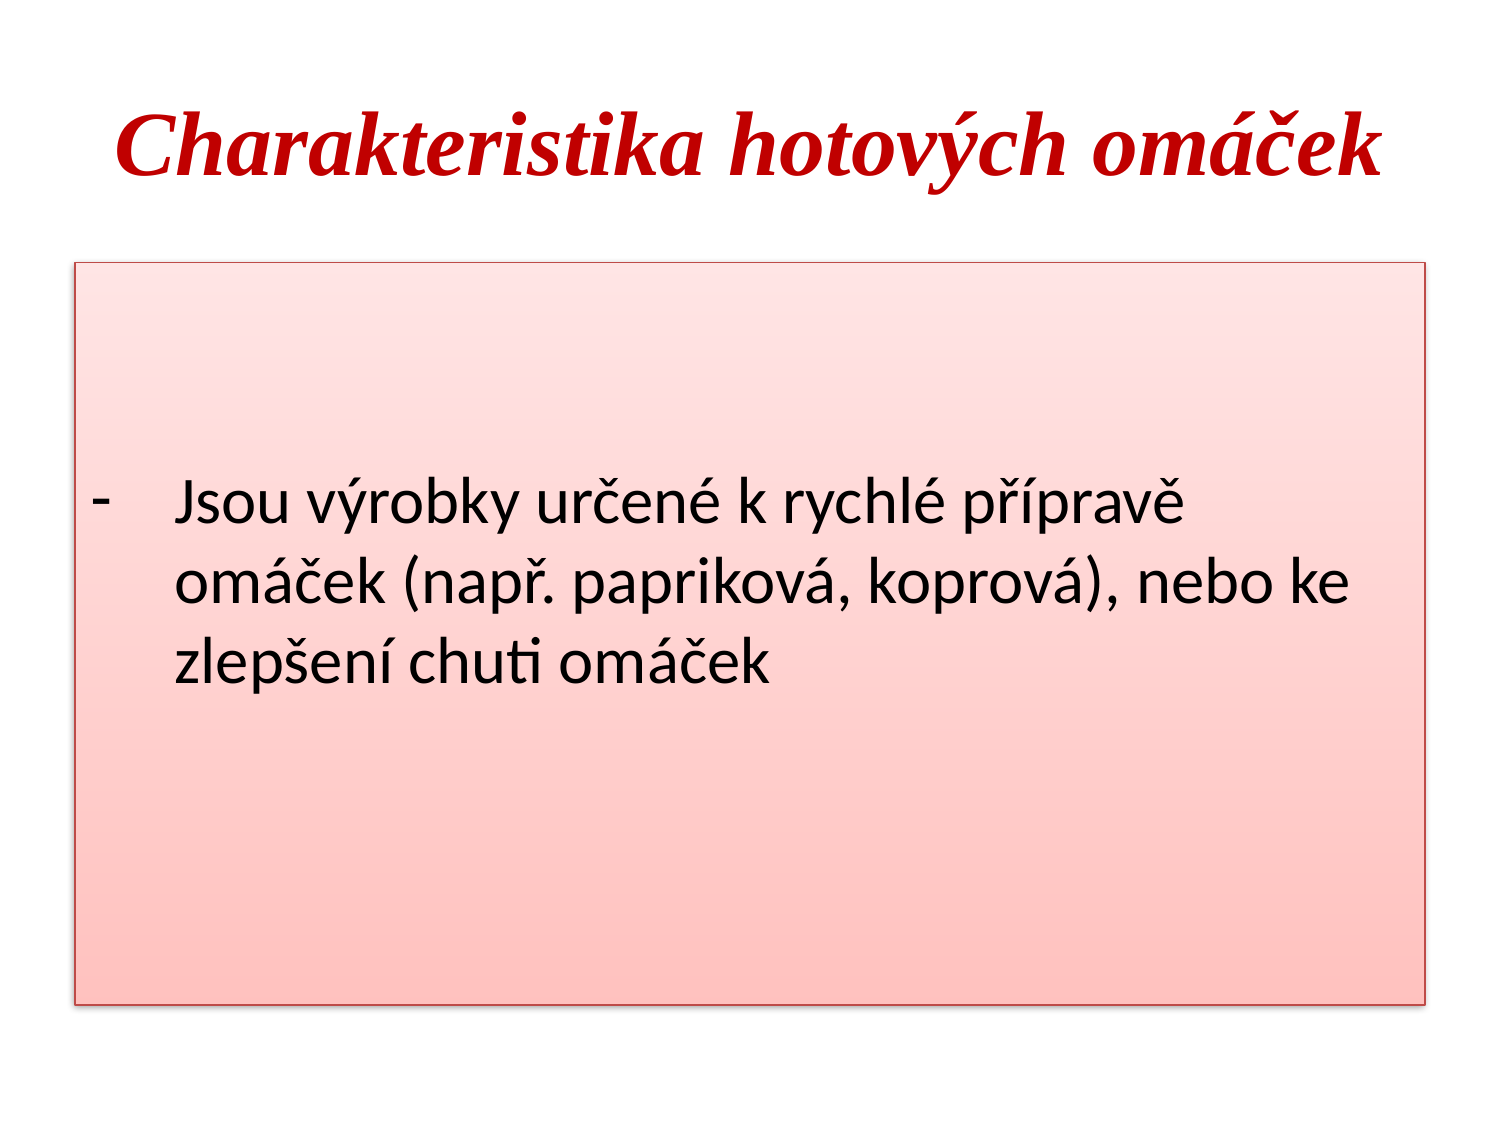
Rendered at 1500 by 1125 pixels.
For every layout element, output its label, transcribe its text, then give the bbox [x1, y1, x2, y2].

list Jsou výrobky určené k rychlé přípravě omáček (např. papriková, koprová), nebo ke zlepšení chuti omáček [74, 262, 1426, 1006]
title Charakteristika hotových omáček [75, 45, 1425, 233]
